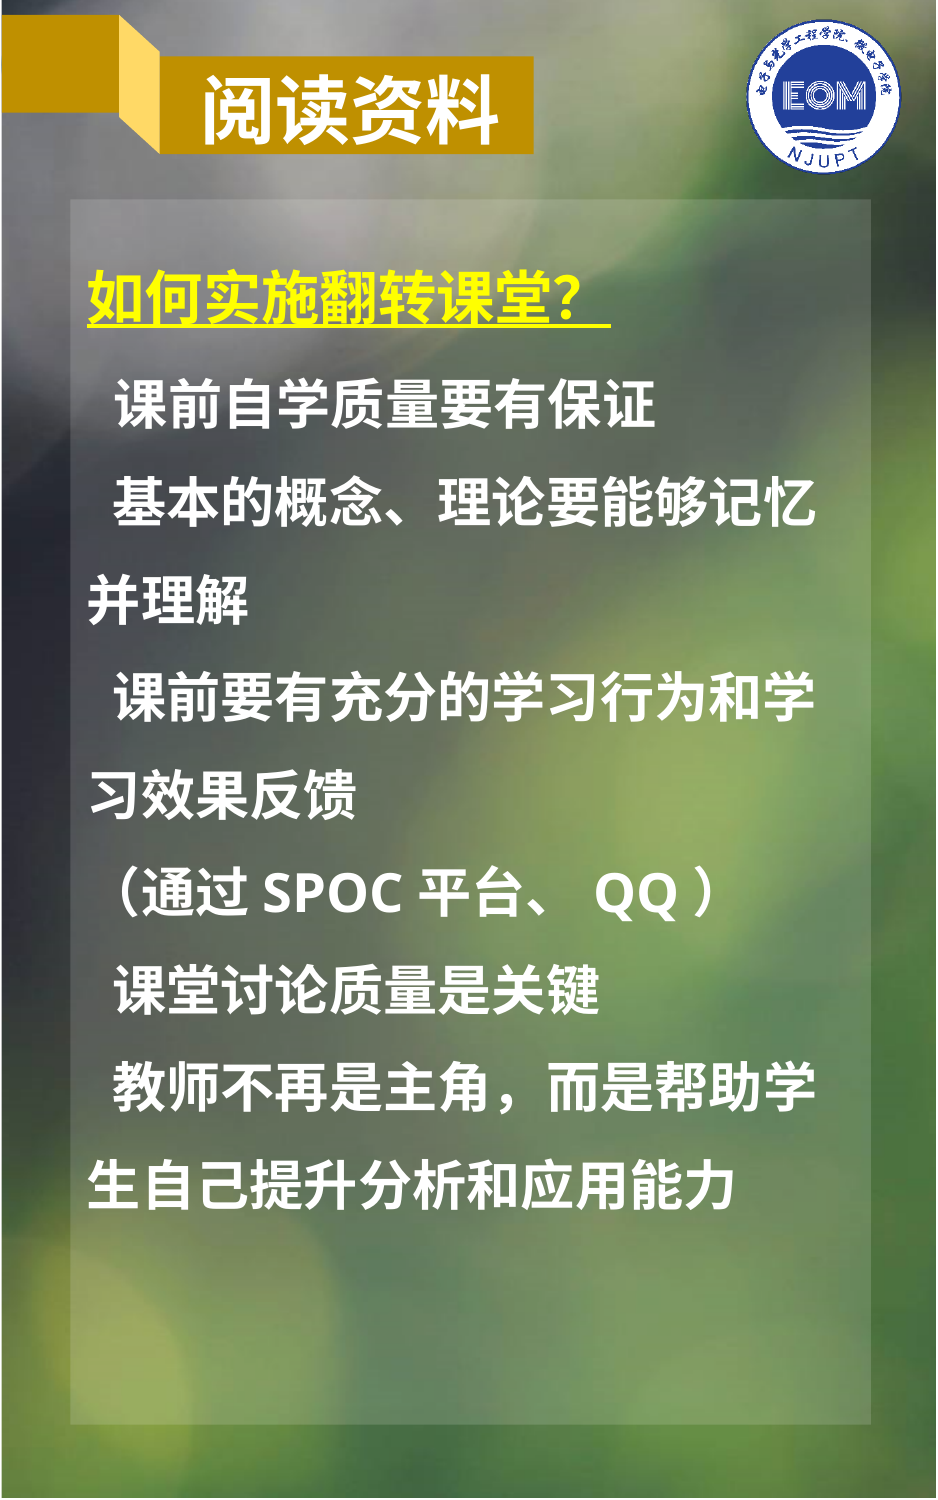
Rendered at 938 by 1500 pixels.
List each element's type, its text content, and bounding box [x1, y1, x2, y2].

text_box 阅读资料 [185, 155, 516, 161]
text_box 如何实施翻转课堂？ 课前自学质量要有保证 基本的概念、理论要能够记忆并理解 课前要有充分的学习行为和学习效果反馈 （通过SPOC平台、QQ） 课堂讨论质量是关键 教师不再是主角，而是帮助学生自己提升分析和应用能力 [72, 218, 865, 1224]
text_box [1, 14, 534, 155]
picture [1, 0, 936, 1498]
text_box [70, 199, 871, 1425]
